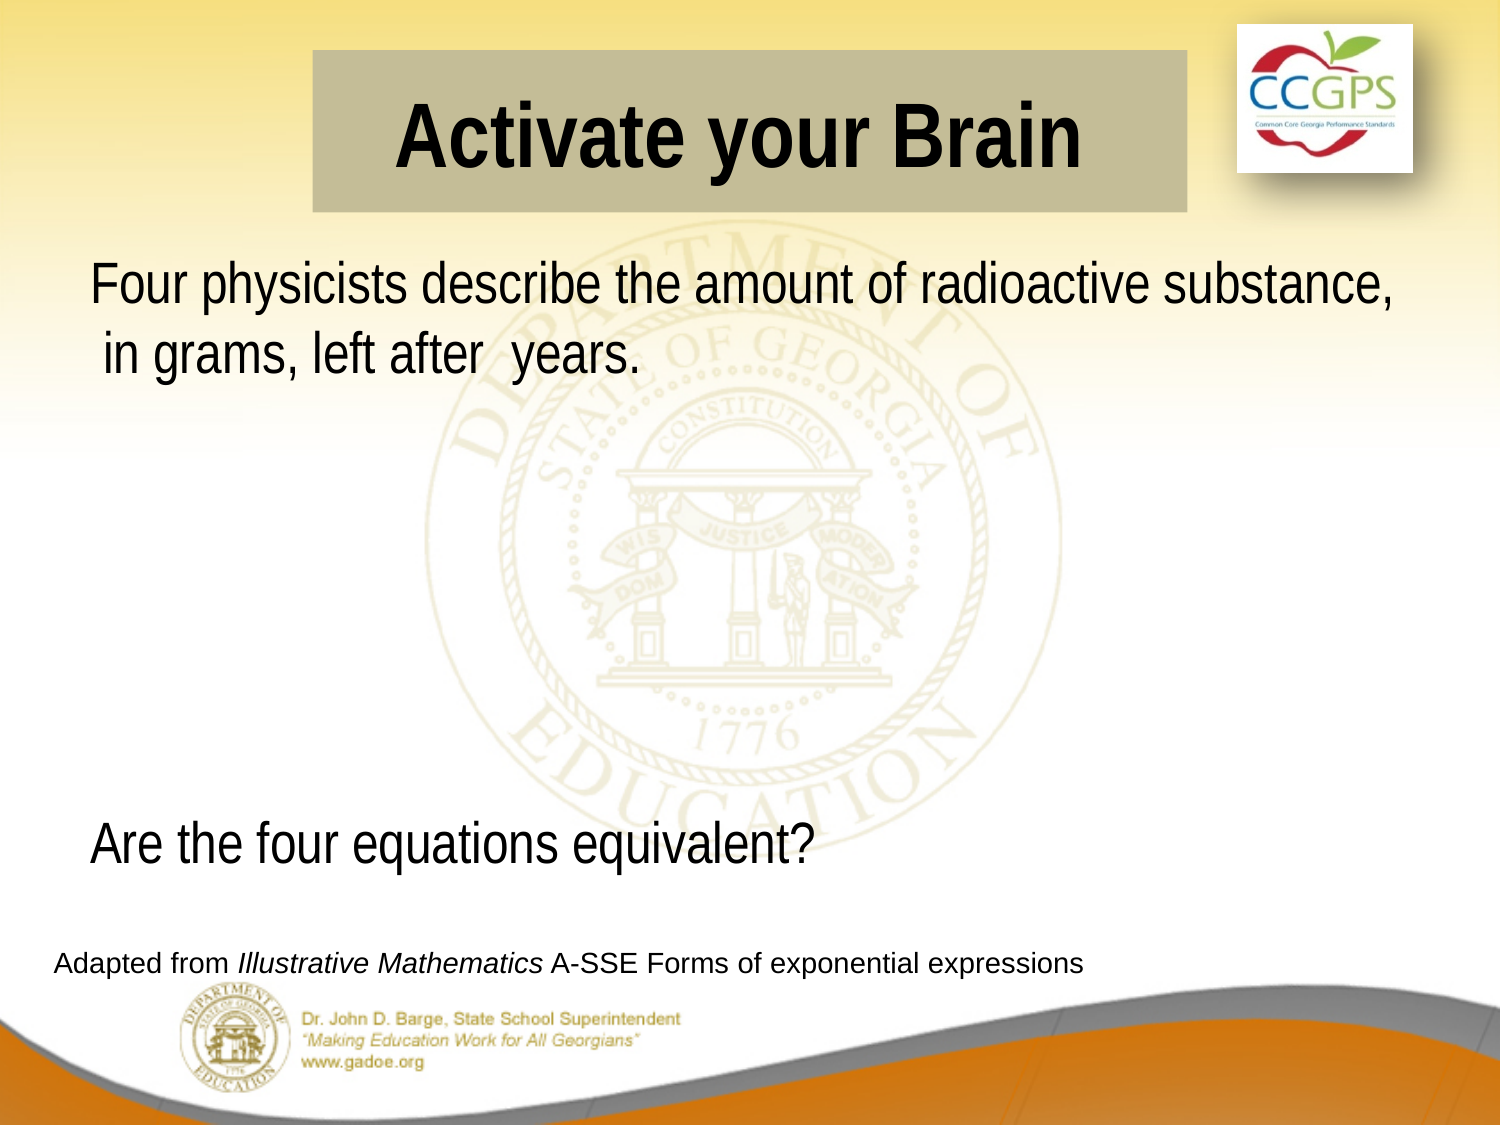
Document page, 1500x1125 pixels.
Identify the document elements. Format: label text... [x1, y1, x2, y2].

picture [0, 0, 1500, 1125]
title Activate your Brain [312, 49, 1188, 213]
text_box Adapted from Illustrative Mathematics A-SSE Forms of exponential expressions [38, 936, 1100, 987]
